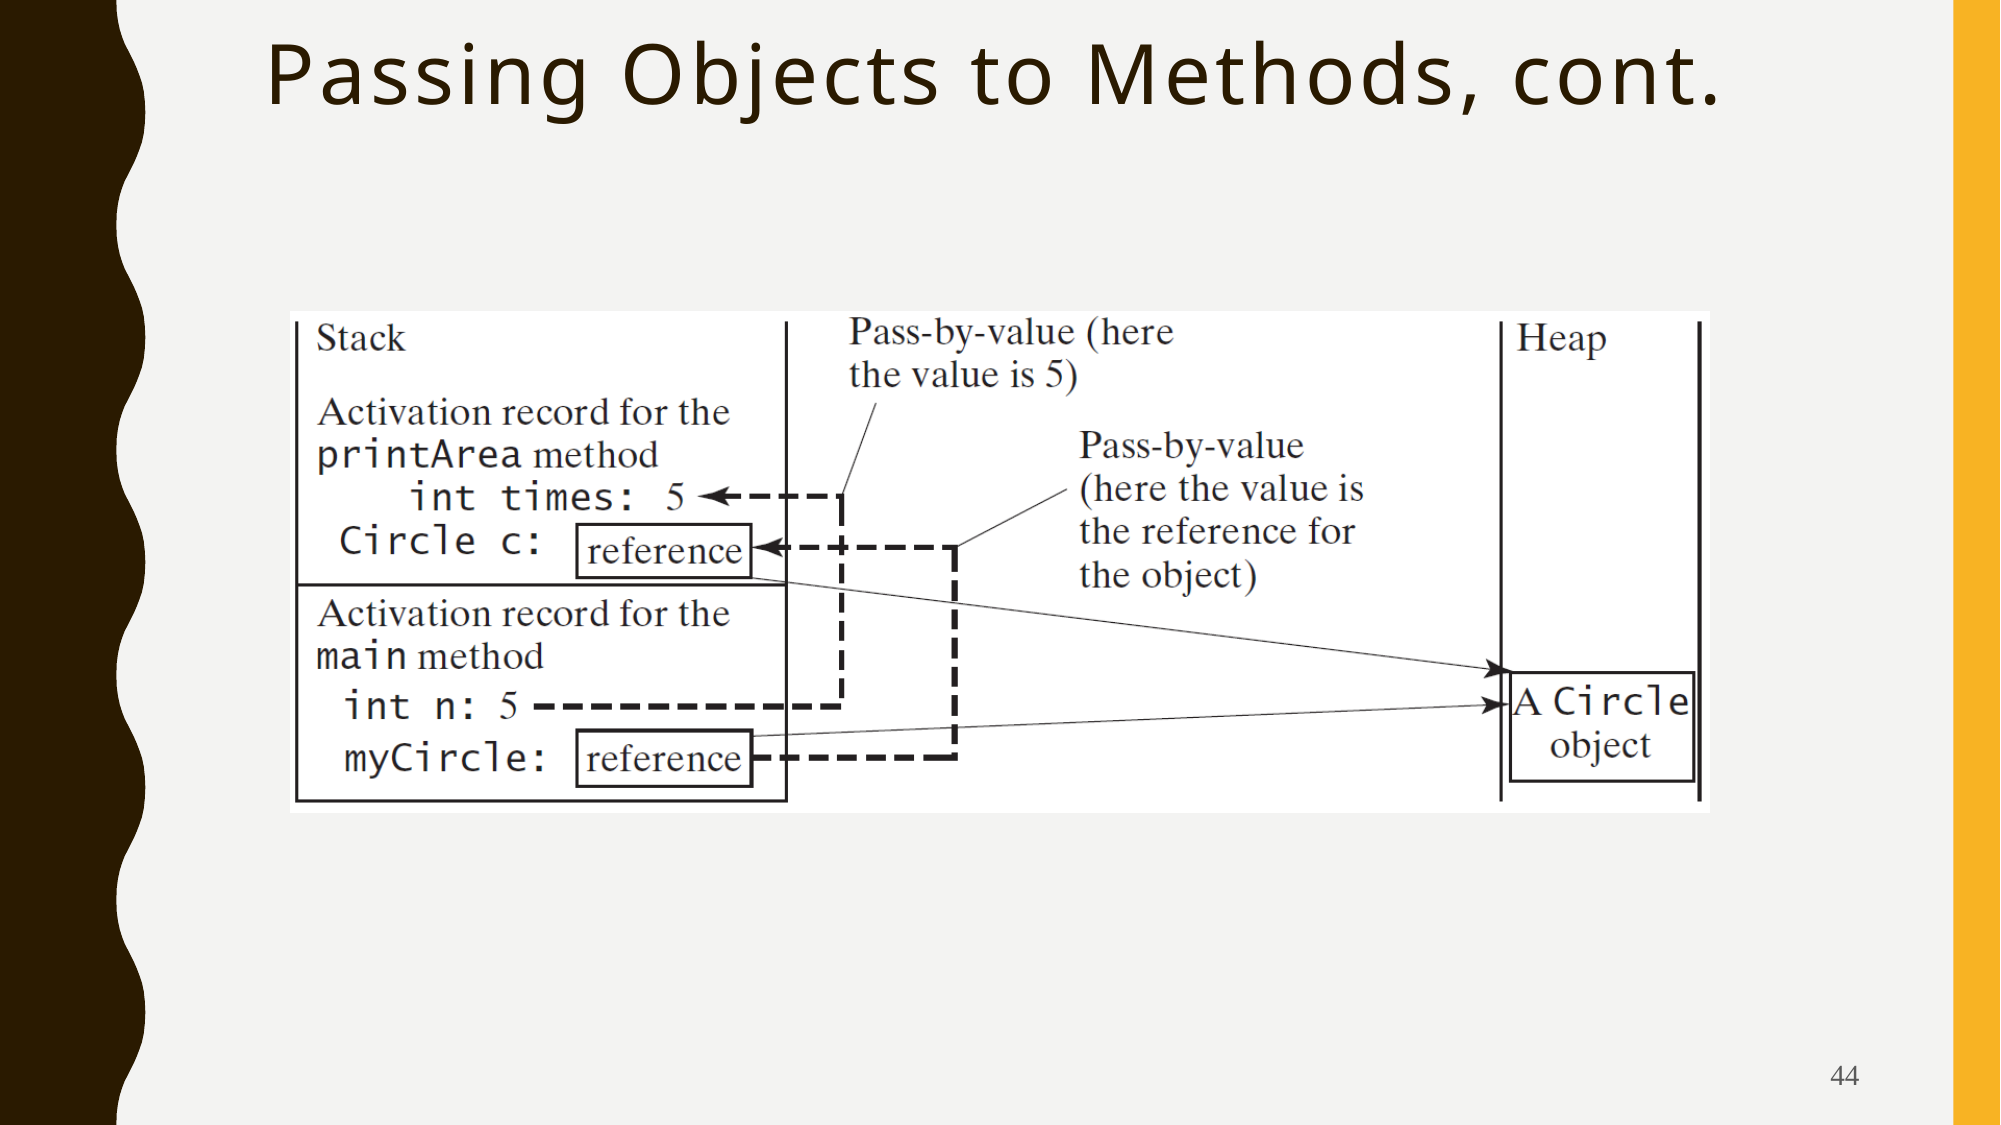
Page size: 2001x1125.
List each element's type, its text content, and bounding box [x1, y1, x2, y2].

text_box [1710, 346, 2000, 423]
title Passing Objects to Methods, cont. [249, 24, 1750, 150]
slide_number 44 [1412, 1045, 1875, 1103]
picture [289, 311, 1710, 813]
text_box [1710, 444, 2000, 521]
